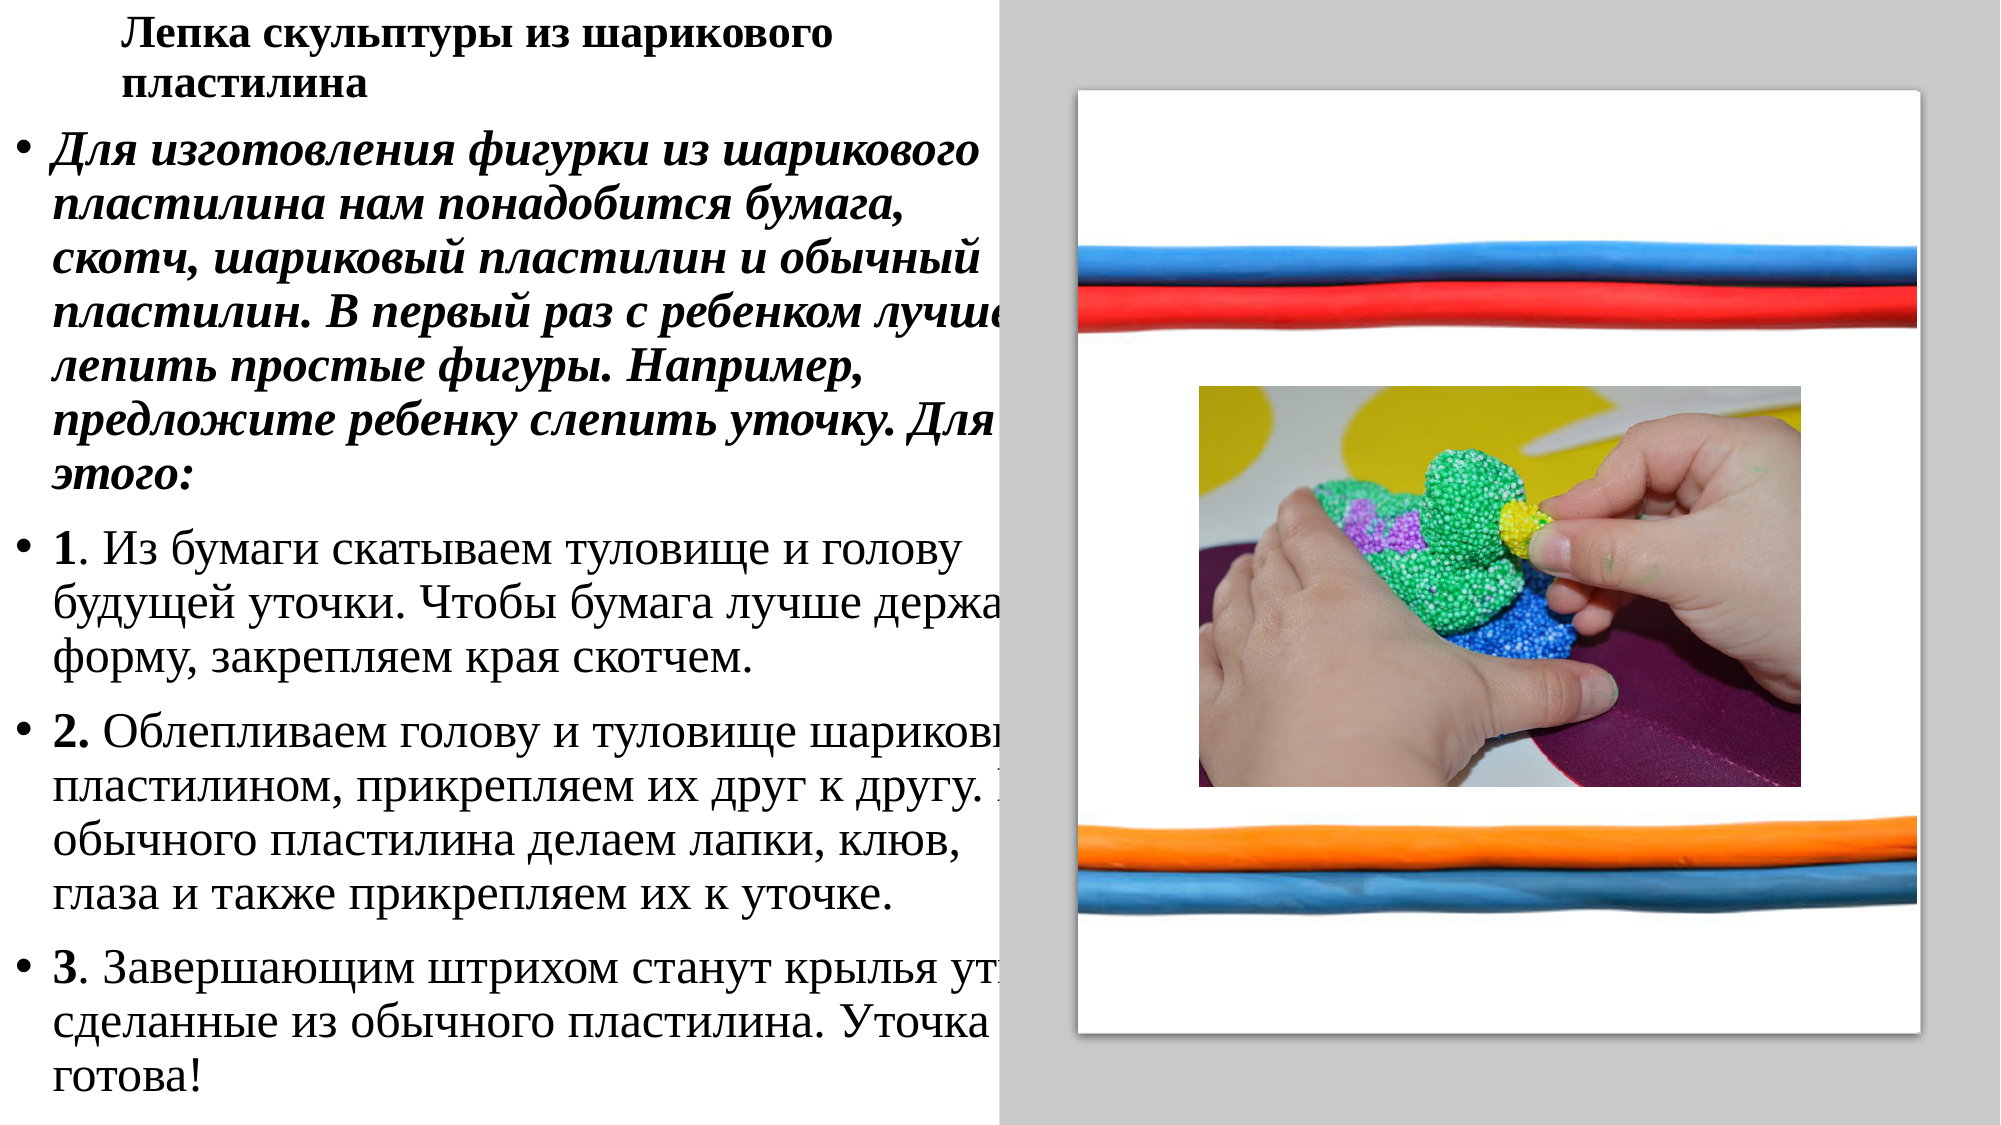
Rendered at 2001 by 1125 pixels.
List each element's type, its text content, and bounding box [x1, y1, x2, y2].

picture [1078, 90, 1917, 1033]
title Лепка скульптуры из шарикового пластилина [106, 0, 918, 115]
list Для изготовления фигурки из шарикового пластилина нам понадобится бумага, скотч, шариковый пластилин и обычный пластилин. В первый раз с ребенком лучше лепить простые фигуры. Например, предложите ребенку слепить уточку. Для этого: 1. Из бумаги скатываем туловище и голову будущей уточки. Чтобы бумага лучше держала форму, закрепляем края скотчем. 2. Облепливаем голову и туловище шариковым пластилином, прикрепляем их друг к другу. И обычного пластилина делаем лапки, клюв, глаза и также прикрепляем их к уточке. 3. Завершающим штрихом станут крылья утки, сделанные из обычного пластилина. Уточка готова! [0, 115, 998, 1125]
text_box [1078, 90, 1922, 1034]
text_box [998, 0, 2000, 1125]
